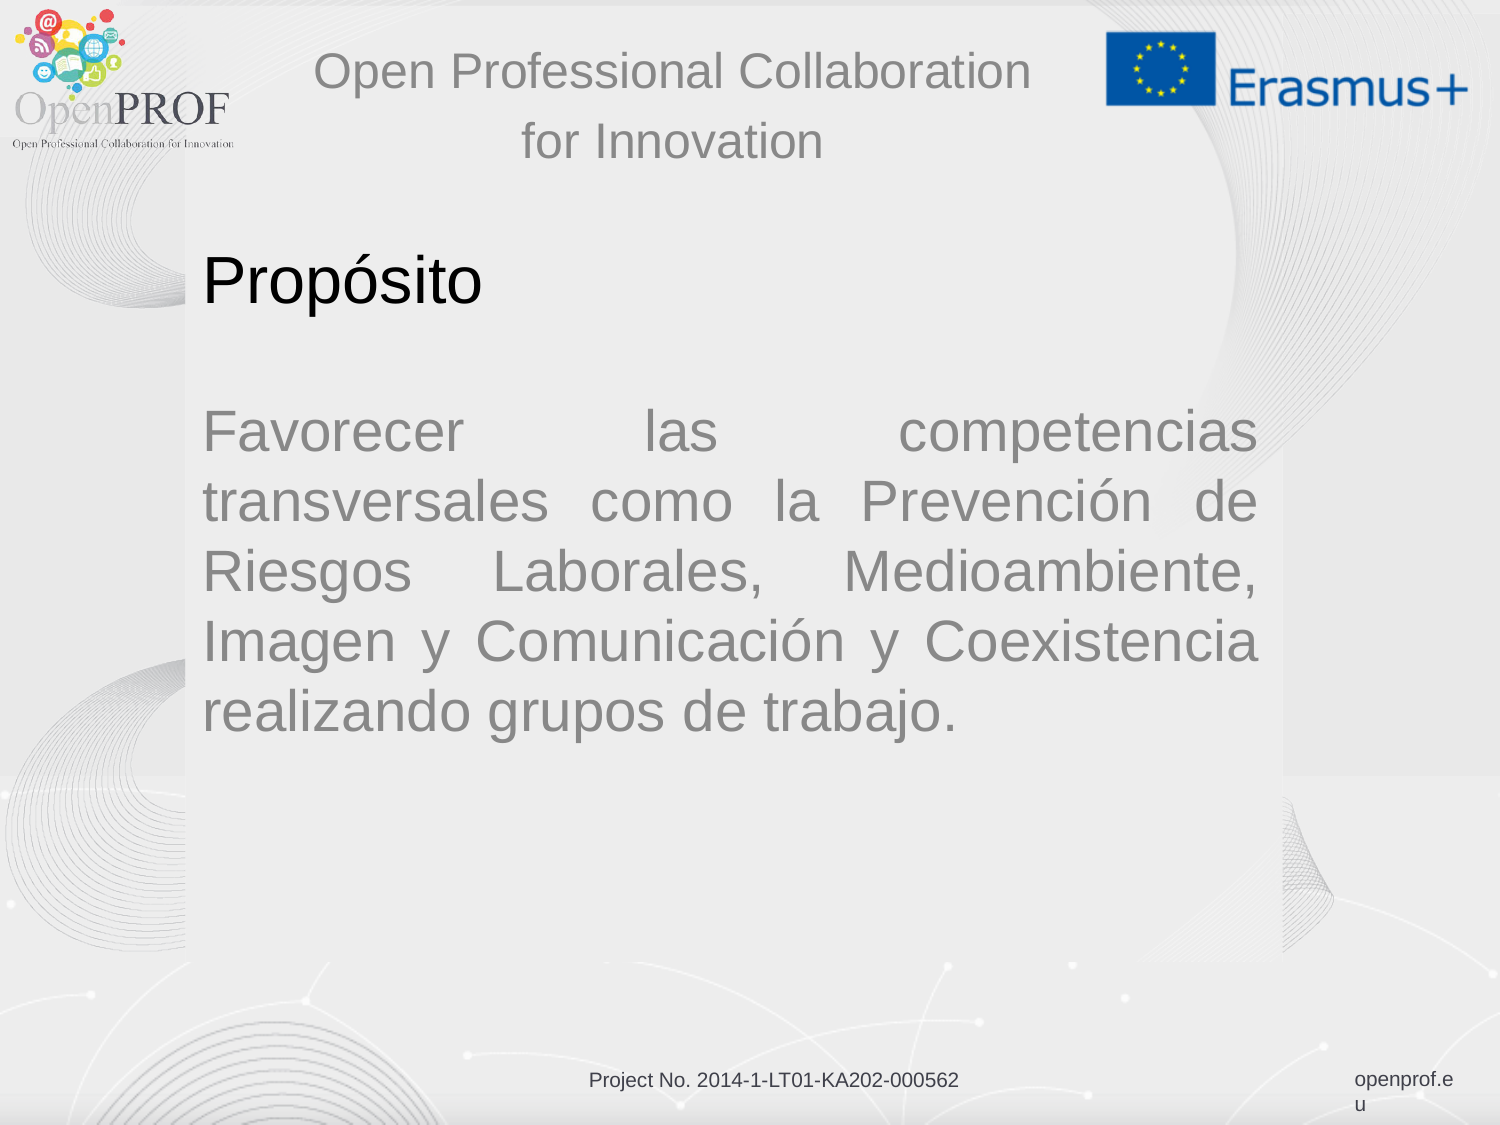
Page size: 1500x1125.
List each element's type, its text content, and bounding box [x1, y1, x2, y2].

picture [0, 0, 1500, 1125]
subtitle Favorecer las competencias transversales como la Prevención de Riesgos Laborales, Medioambiente, Imagen y Comunicación y Coexistencia realizando grupos de trabajo. [187, 385, 1275, 635]
text_box Open Professional Collaboration for Innovation [251, 31, 1110, 156]
title Propósito [187, 249, 1317, 386]
